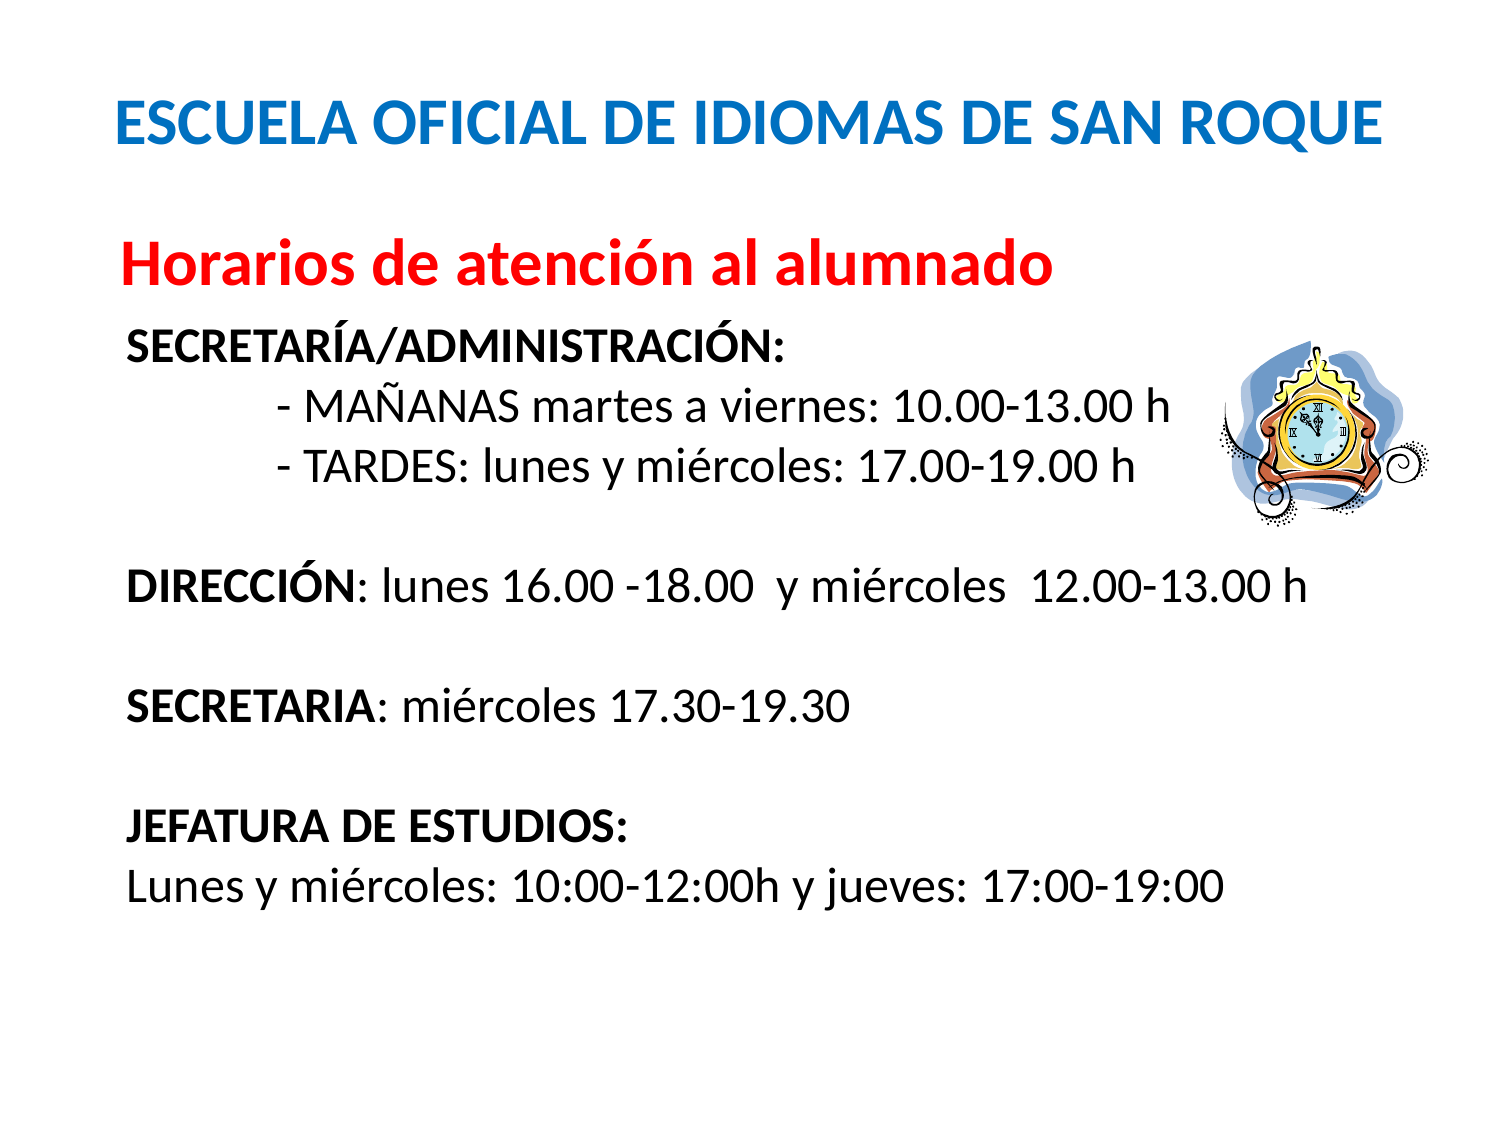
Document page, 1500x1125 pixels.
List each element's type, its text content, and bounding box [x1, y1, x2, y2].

text_box ESCUELA OFICIAL DE IDIOMAS DE SAN ROQUE [99, 70, 1400, 165]
text_box SECRETARÍA/ADMINISTRACIÓN: - MAÑANAS martes a viernes: 10.00-13.00 h - TARDES: lunes y miércoles: 17.00-19.00 h DIRECCIÓN: lunes 16.00 -18.00 y miércoles 12.00-13.00 h SECRETARIA: miércoles 17.30-19.30 JEFATURA DE ESTUDIOS: Lunes y miércoles: 10:00-12:00h y jueves: 17:00-19:00 [112, 304, 1407, 1125]
picture [1218, 339, 1430, 528]
text_box Horarios de atención al alumnado [105, 210, 1207, 306]
